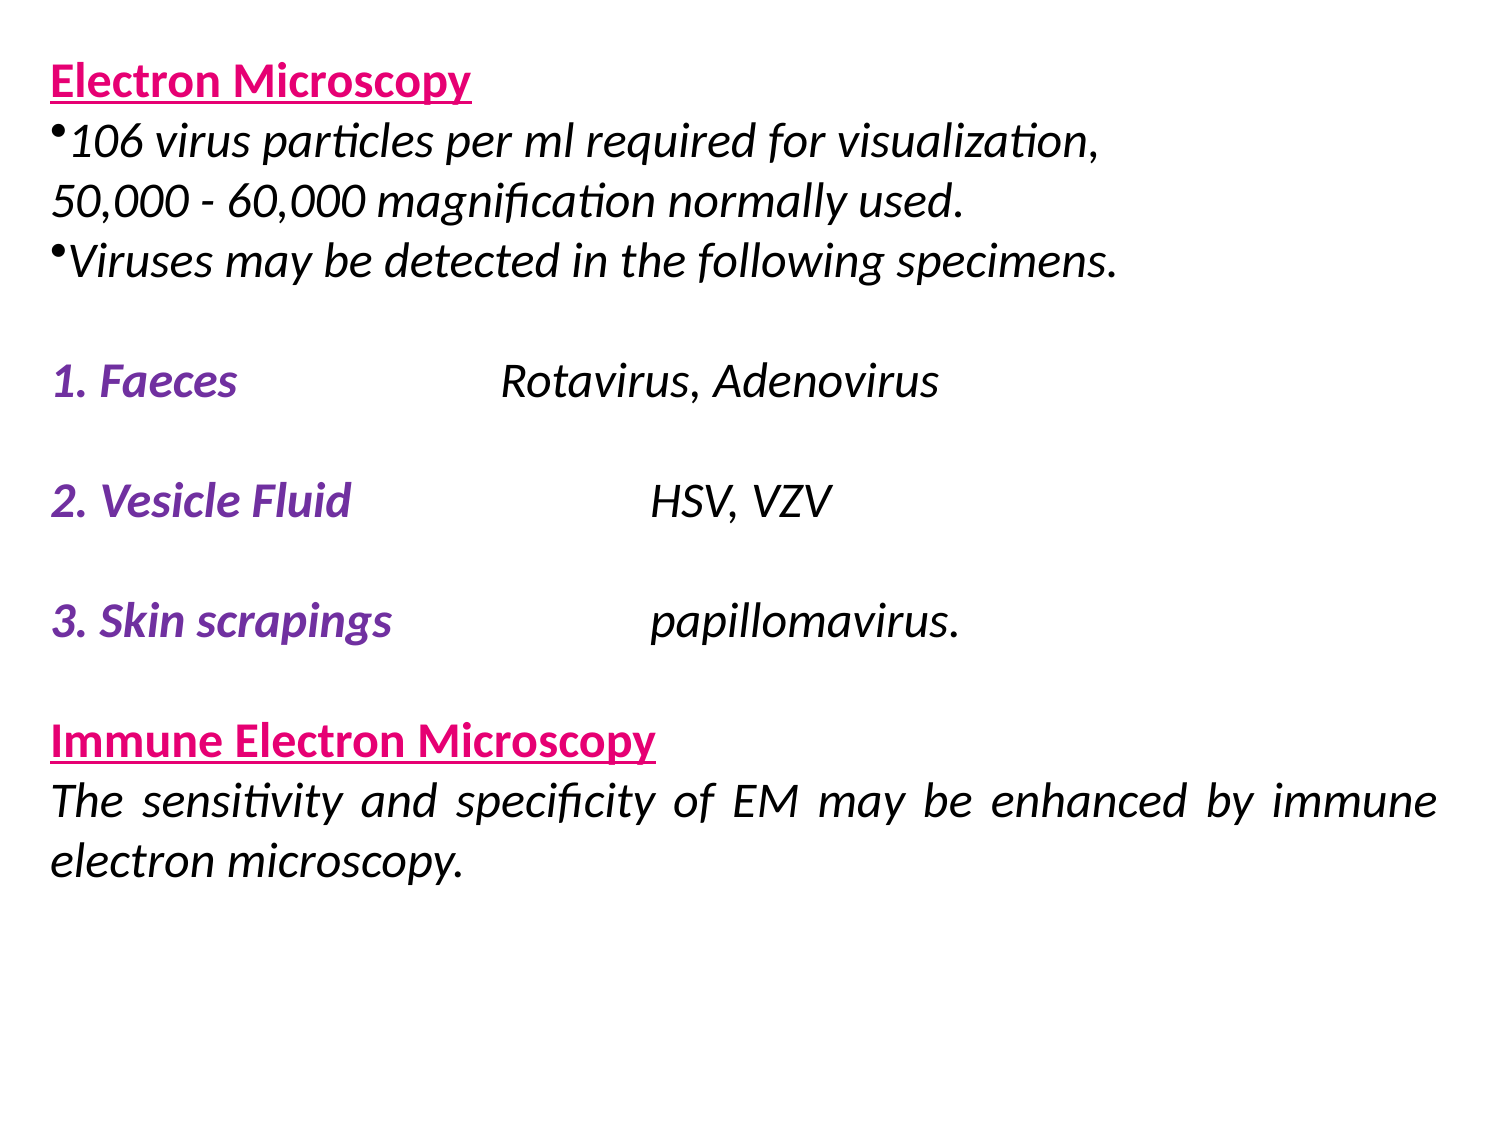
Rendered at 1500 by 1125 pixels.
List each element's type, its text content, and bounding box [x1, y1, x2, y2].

text_box Electron Microscopy 106 virus particles per ml required for visualization, 50,000 - 60,000 magnification normally used. Viruses may be detected in the following specimens. 1. Faeces Rotavirus, Adenovirus 2. Vesicle Fluid HSV, VZV 3. Skin scrapings papillomavirus. Immune Electron Microscopy The sensitivity and specificity of EM may be enhanced by immune electron microscopy. [35, 39, 1454, 945]
